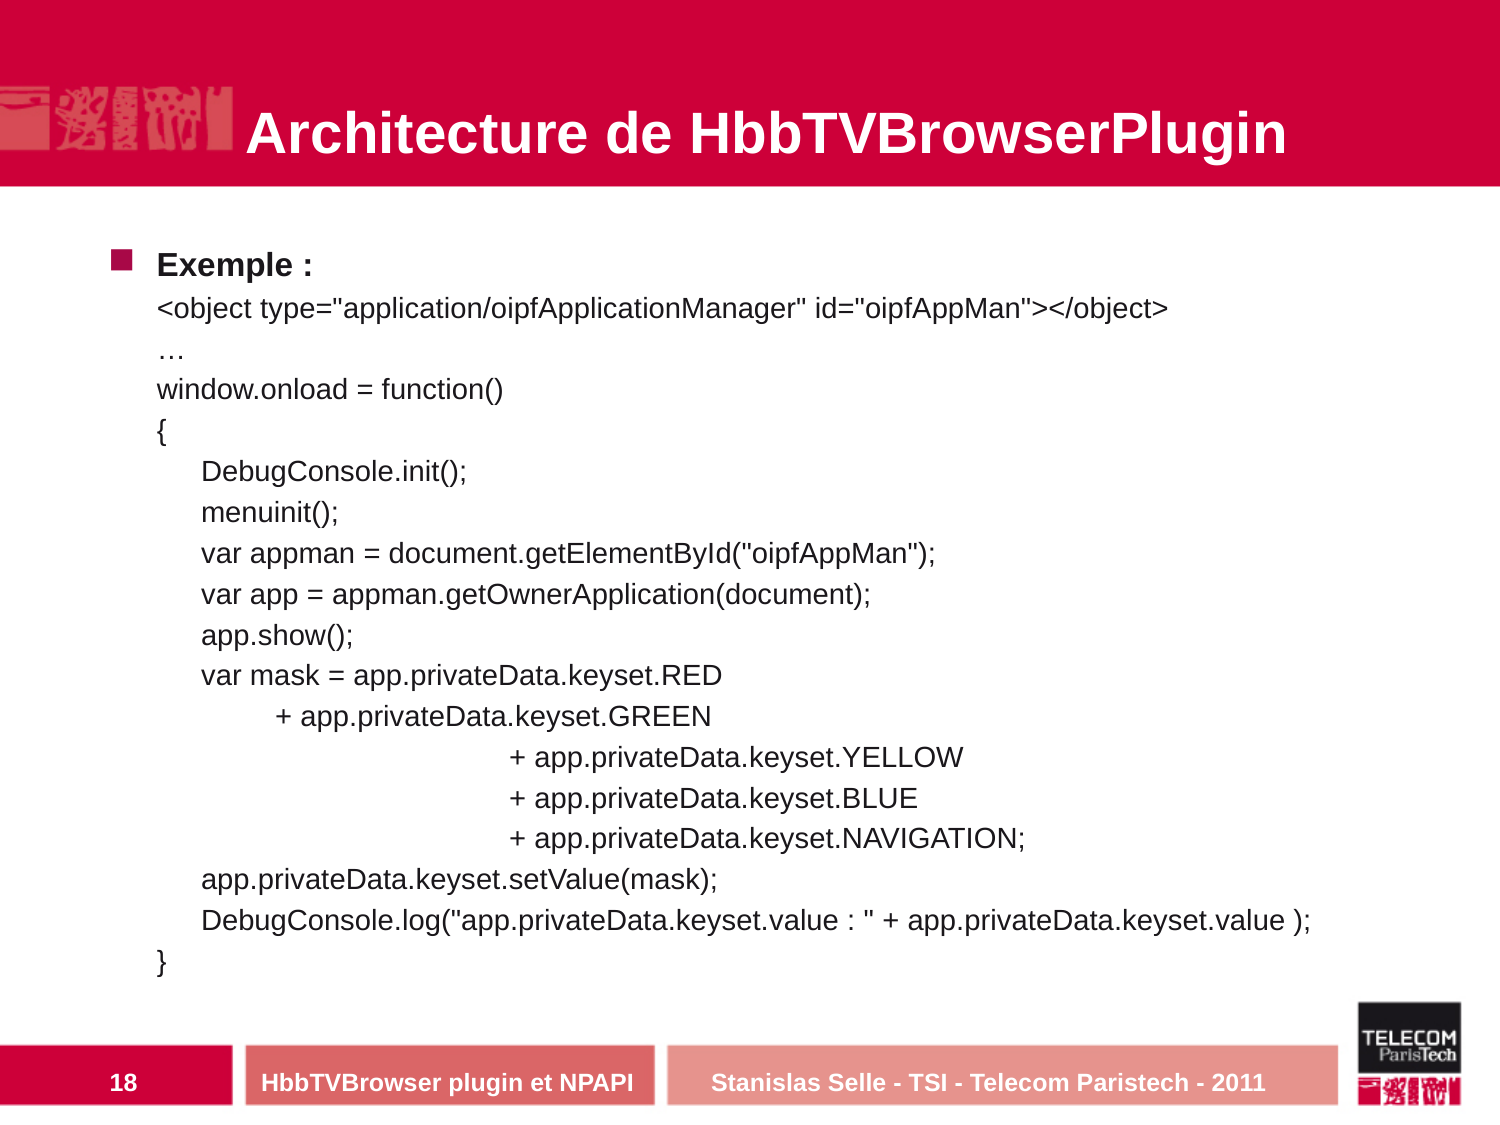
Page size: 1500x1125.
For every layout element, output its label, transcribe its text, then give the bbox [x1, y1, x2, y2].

title Architecture de HbbTVBrowserPlugin [245, 23, 1459, 166]
list Exemple : <object type="application/oipfApplicationManager" id="oipfAppMan"></object> … window.onload = function() { DebugConsole.init(); menuinit(); var appman = document.getElementById("oipfAppMan"); var app = appman.getOwnerApplication(document); app.show(); var mask = app.privateData.keyset.RED + app.privateData.keyset.GREEN + app.privateData.keyset.YELLOW + app.privateData.keyset.BLUE + app.privateData.keyset.NAVIGATION; app.privateData.keyset.setValue(mask); DebugConsole.log("app.privateData.keyset.value : " + app.privateData.keyset.value ); } [111, 243, 1371, 1024]
footer HbbTVBrowser plugin et NPAPI Stanislas Selle - TSI - Telecom Paristech - 2011 [260, 1058, 1338, 1103]
slide_number 18 [94, 1058, 234, 1107]
picture [0, 0, 1500, 1125]
